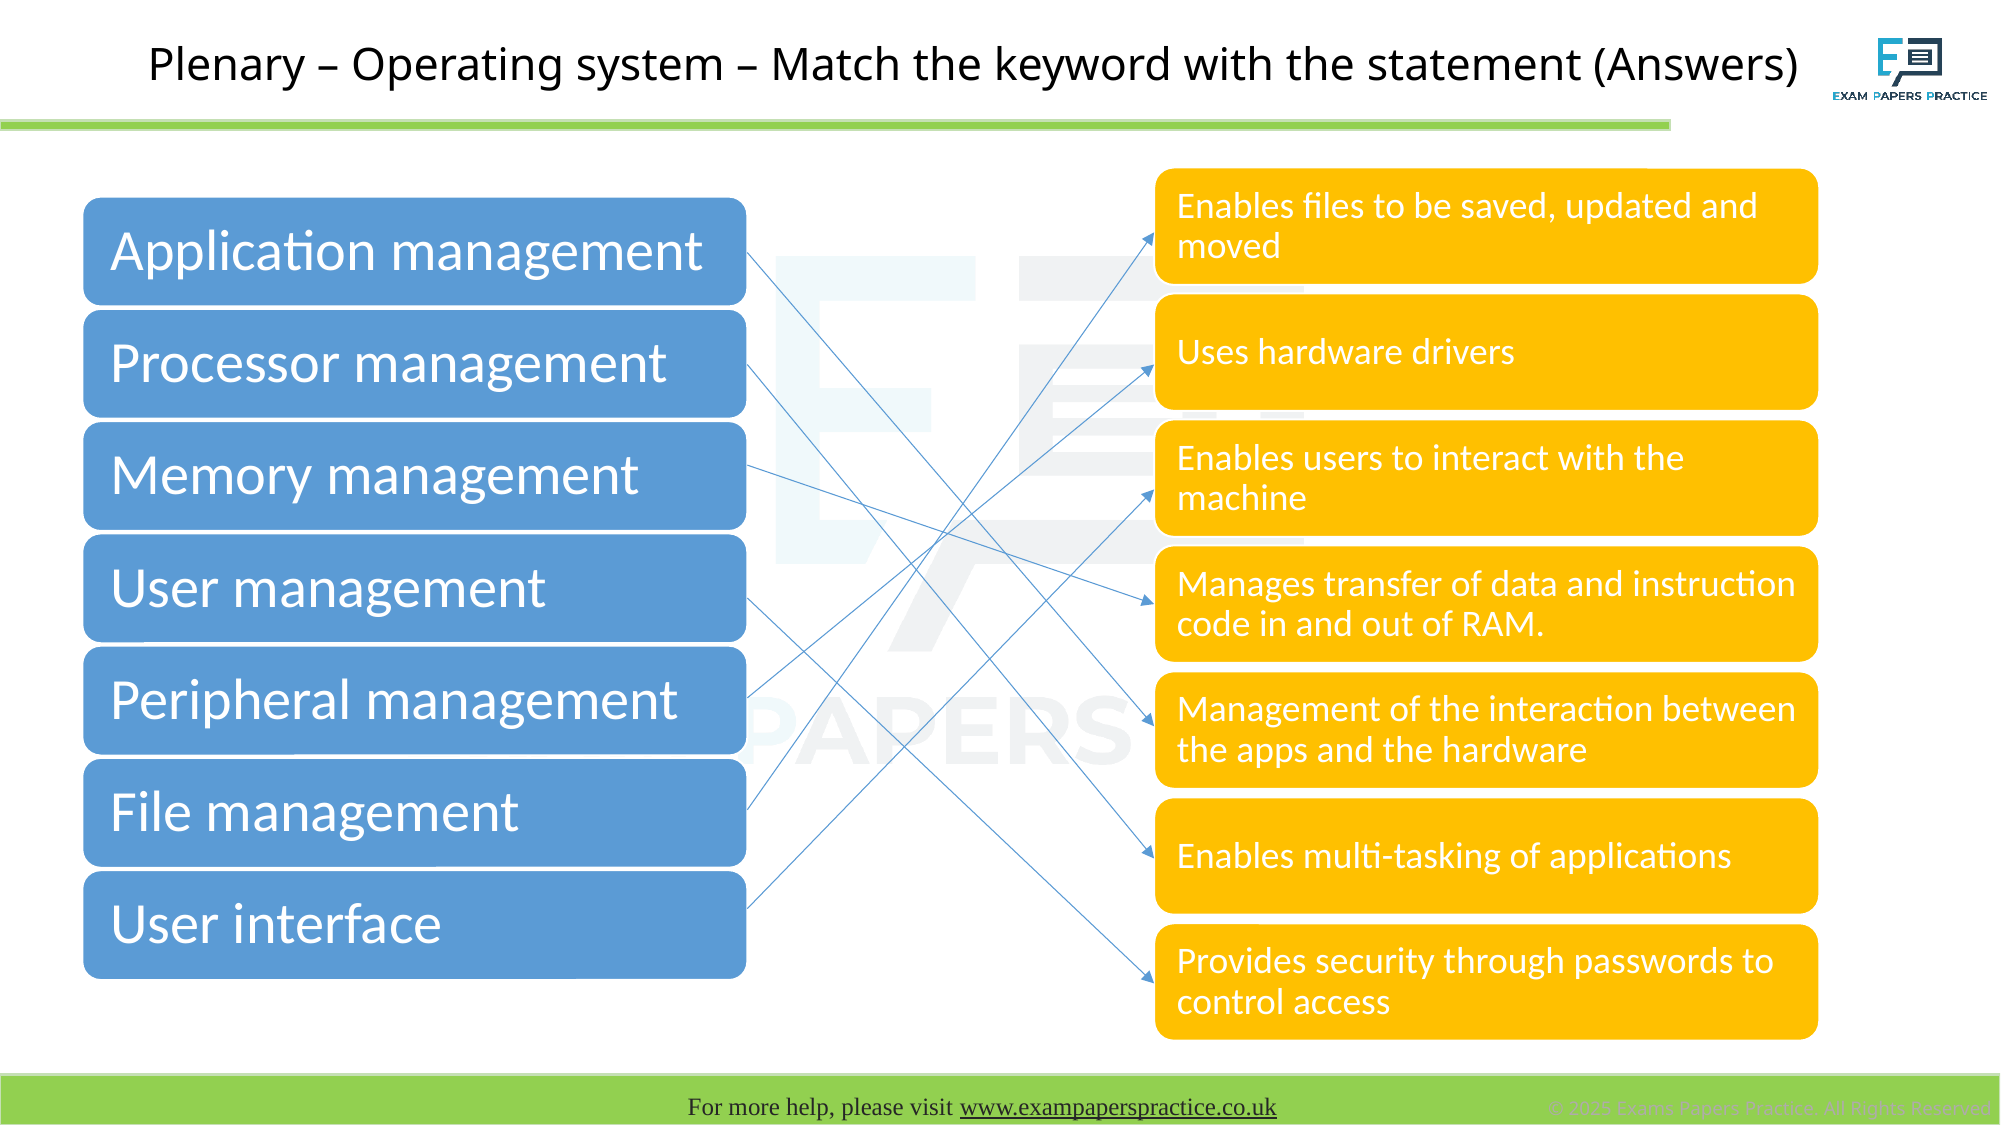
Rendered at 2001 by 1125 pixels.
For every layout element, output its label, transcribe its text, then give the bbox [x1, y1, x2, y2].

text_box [747, 232, 1155, 465]
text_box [1154, 150, 1820, 1058]
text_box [747, 465, 1155, 605]
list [82, 150, 748, 1027]
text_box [747, 605, 1155, 984]
title Plenary – Operating system – Match the keyword with the statement (Answers) [132, 11, 1858, 121]
